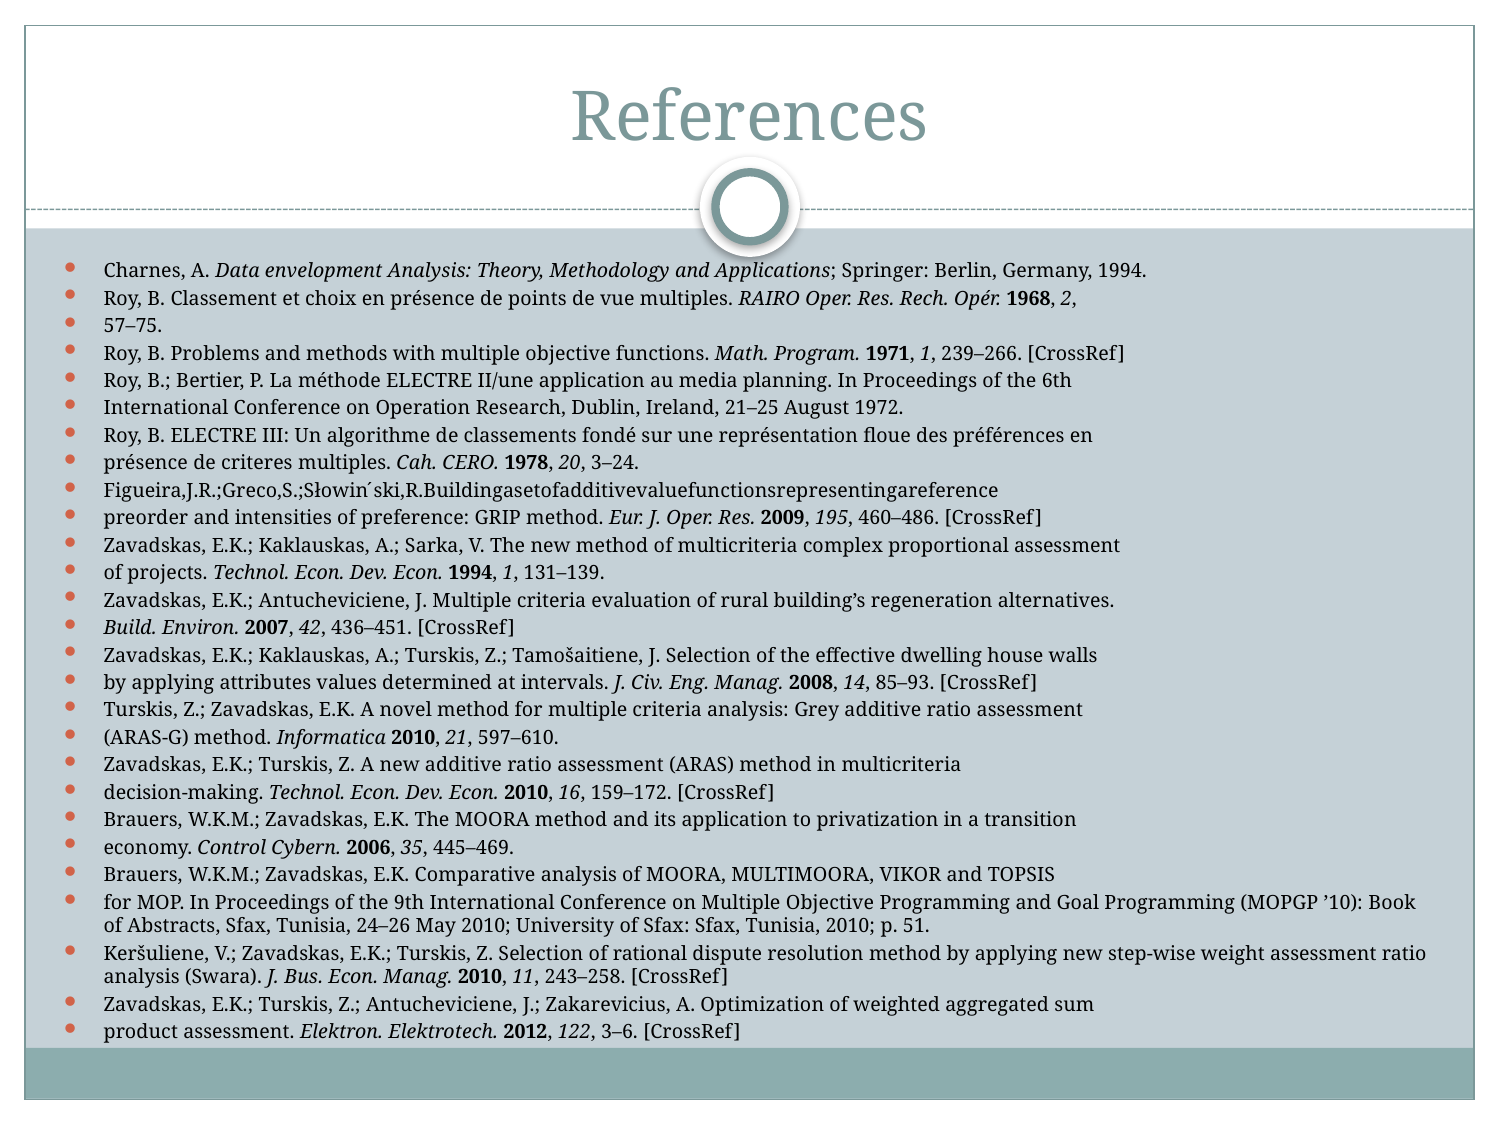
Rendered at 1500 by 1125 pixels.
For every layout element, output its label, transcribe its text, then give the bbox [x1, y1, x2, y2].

title References [49, 37, 1450, 162]
list Charnes, A. Data envelopment Analysis: Theory, Methodology and Applications; Springer: Berlin, Germany, 1994. Roy, B. Classement et choix en présence de points de vue multiples. RAIRO Oper. Res. Rech. Opér. 1968, 2, 57–75. Roy, B. Problems and methods with multiple objective functions. Math. Program. 1971, 1, 239–266. [CrossRef] Roy, B.; Bertier, P. La méthode ELECTRE II/une application au media planning. In Proceedings of the 6th International Conference on Operation Research, Dublin, Ireland, 21–25 August 1972. Roy, B. ELECTRE III: Un algorithme de classements fondé sur une représentation floue des préférences en présence de criteres multiples. Cah. CERO. 1978, 20, 3–24. Figueira,J.R.;Greco,S.;Słowin ́ski,R.Buildingasetofadditivevaluefunctionsrepresentingareference preorder and intensities of preference: GRIP method. Eur. J. Oper. Res. 2009, 195, 460–486. [CrossRef] Zavadskas, E.K.; Kaklauskas, A.; Sarka, V. The new method of multicriteria complex proportional assessment of projects. Technol. Econ. Dev. Econ. 1994, 1, 131–139. Zavadskas, E.K.; Antucheviciene, J. Multiple criteria evaluation of rural building’s regeneration alternatives. Build. Environ. 2007, 42, 436–451. [CrossRef] Zavadskas, E.K.; Kaklauskas, A.; Turskis, Z.; Tamošaitiene, J. Selection of the effective dwelling house walls by applying attributes values determined at intervals. J. Civ. Eng. Manag. 2008, 14, 85–93. [CrossRef] Turskis, Z.; Zavadskas, E.K. A novel method for multiple criteria analysis: Grey additive ratio assessment (ARAS-G) method. Informatica 2010, 21, 597–610. Zavadskas, E.K.; Turskis, Z. A new additive ratio assessment (ARAS) method in multicriteria decision-making. Technol. Econ. Dev. Econ. 2010, 16, 159–172. [CrossRef] Brauers, W.K.M.; Zavadskas, E.K. The MOORA method and its application to privatization in a transition economy. Control Cybern. 2006, 35, 445–469. Brauers, W.K.M.; Zavadskas, E.K. Comparative analysis of MOORA, MULTIMOORA, VIKOR and TOPSIS for MOP. In Proceedings of the 9th International Conference on Multiple Objective Programming and Goal Programming (MOPGP ’10): Book of Abstracts, Sfax, Tunisia, 24–26 May 2010; University of Sfax: Sfax, Tunisia, 2010; p. 51. Keršuliene, V.; Zavadskas, E.K.; Turskis, Z. Selection of rational dispute resolution method by applying new step-wise weight assessment ratio analysis (Swara). J. Bus. Econ. Manag. 2010, 11, 243–258. [CrossRef] Zavadskas, E.K.; Turskis, Z.; Antucheviciene, J.; Zakarevicius, A. Optimization of weighted aggregated sum product assessment. Elektron. Elektrotech. 2012, 122, 3–6. [CrossRef] [49, 250, 1445, 1071]
